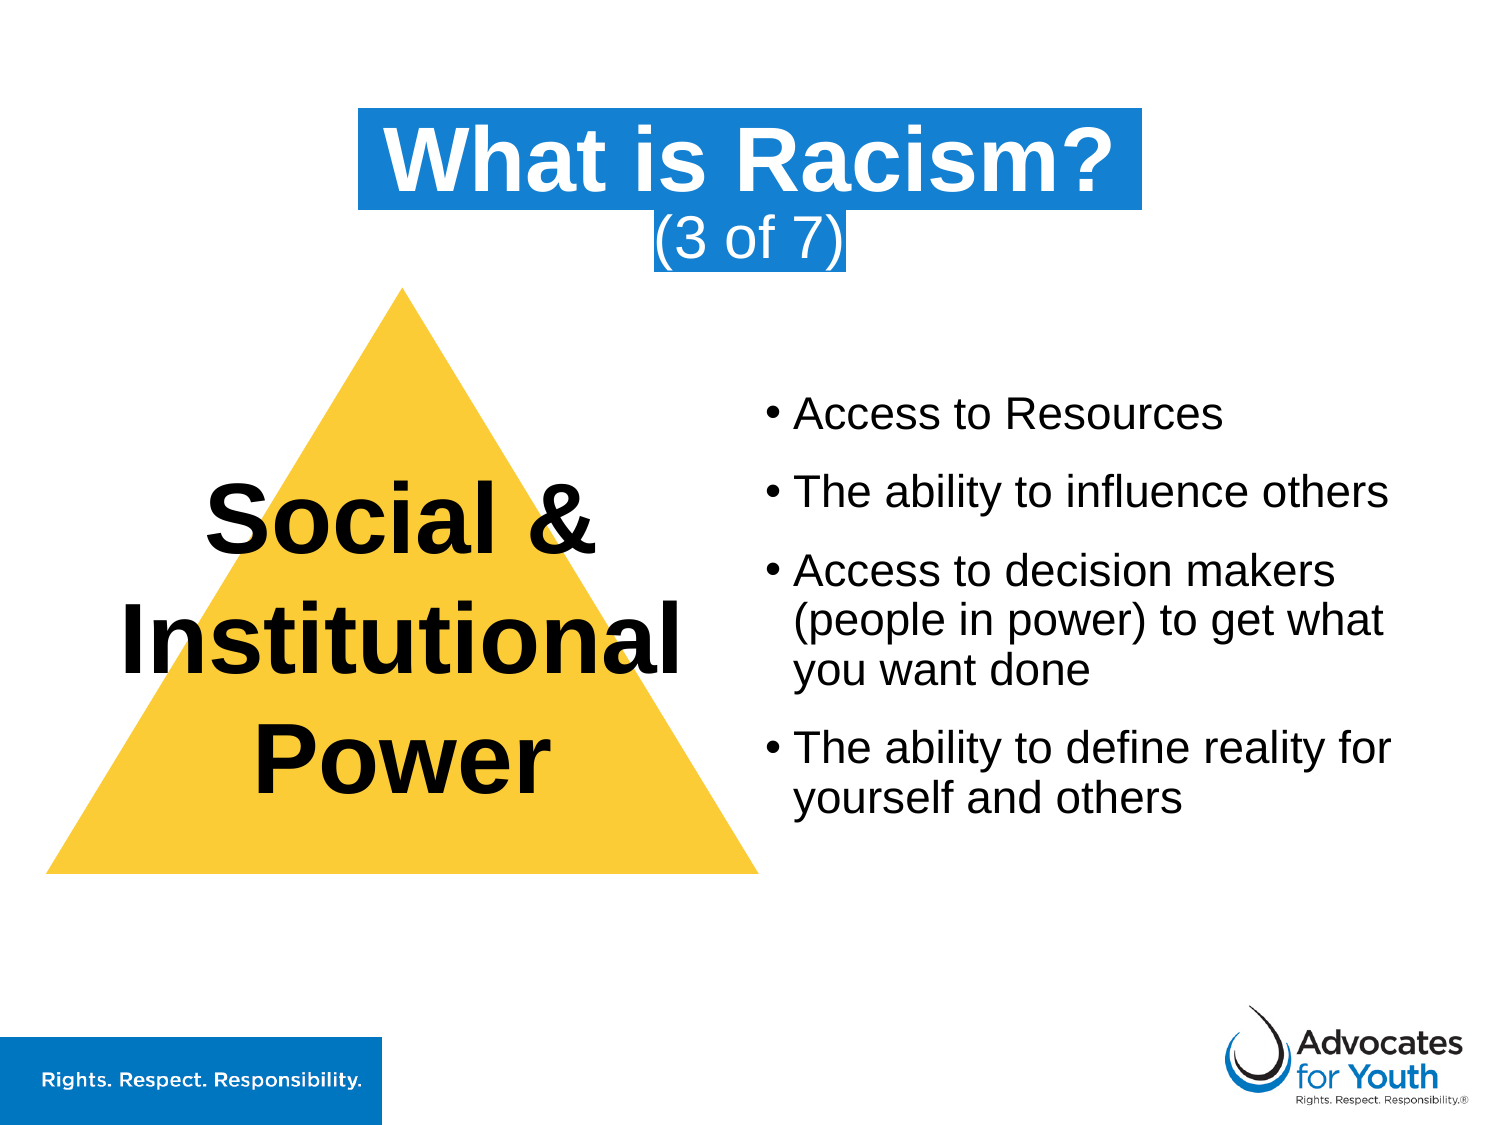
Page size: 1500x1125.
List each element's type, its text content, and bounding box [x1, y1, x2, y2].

text_box [45, 808, 748, 874]
text_box Social & Institutional Power [85, 446, 719, 822]
picture [1200, 990, 1500, 1125]
list Access to Resources The ability to influence others Access to decision makers (people in power) to get what you want done The ability to define reality for yourself and others [748, 382, 1462, 1058]
picture [0, 1037, 382, 1125]
text_box [305, 288, 499, 446]
title What is Racism? (3 of 7) [112, 99, 1388, 288]
